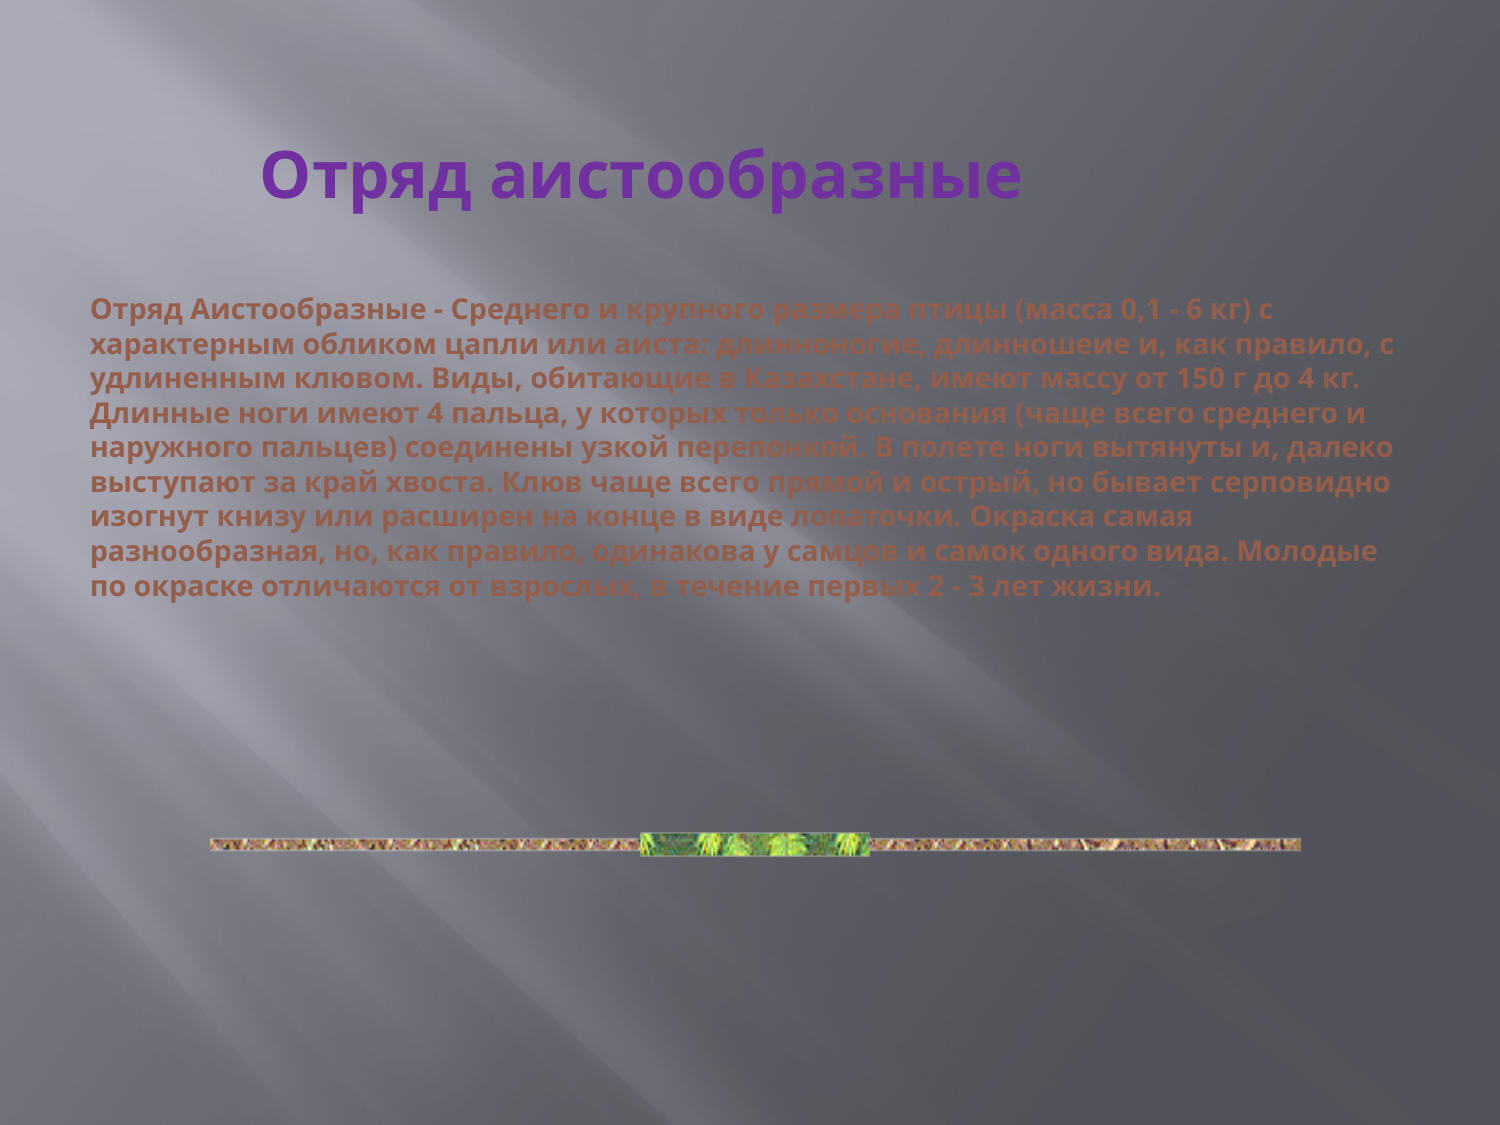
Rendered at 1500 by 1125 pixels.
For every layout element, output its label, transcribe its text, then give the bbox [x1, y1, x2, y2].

picture [210, 831, 1302, 860]
title Отряд аистообразные Отряд Аистообразные - Среднего и крупного размера птицы (масса 0,1 - 6 кг) с характерным обликом цапли или аиста: длинноногие, длинношеие и, как правило, с удлиненным клювом. Виды, обитающие в Казахстане, имеют массу от 150 г до 4 кг. Длинные ноги имеют 4 пальца, у которых только основания (чаще всего среднего и наружного пальцев) соединены узкой перепонкой. В полете ноги вытянуты и, далеко выступают за край хвоста. Клюв чаще всего прямой и острый, но бывает серповидно изогнут книзу или расширен на конце в виде лопаточки. Окраска самая разнообразная, но, как правило, одинакова у самцов и самок одного вида. Молодые по окраске отличаются от взрослых, в течение первых 2 - 3 лет жизни. [75, 45, 1425, 961]
